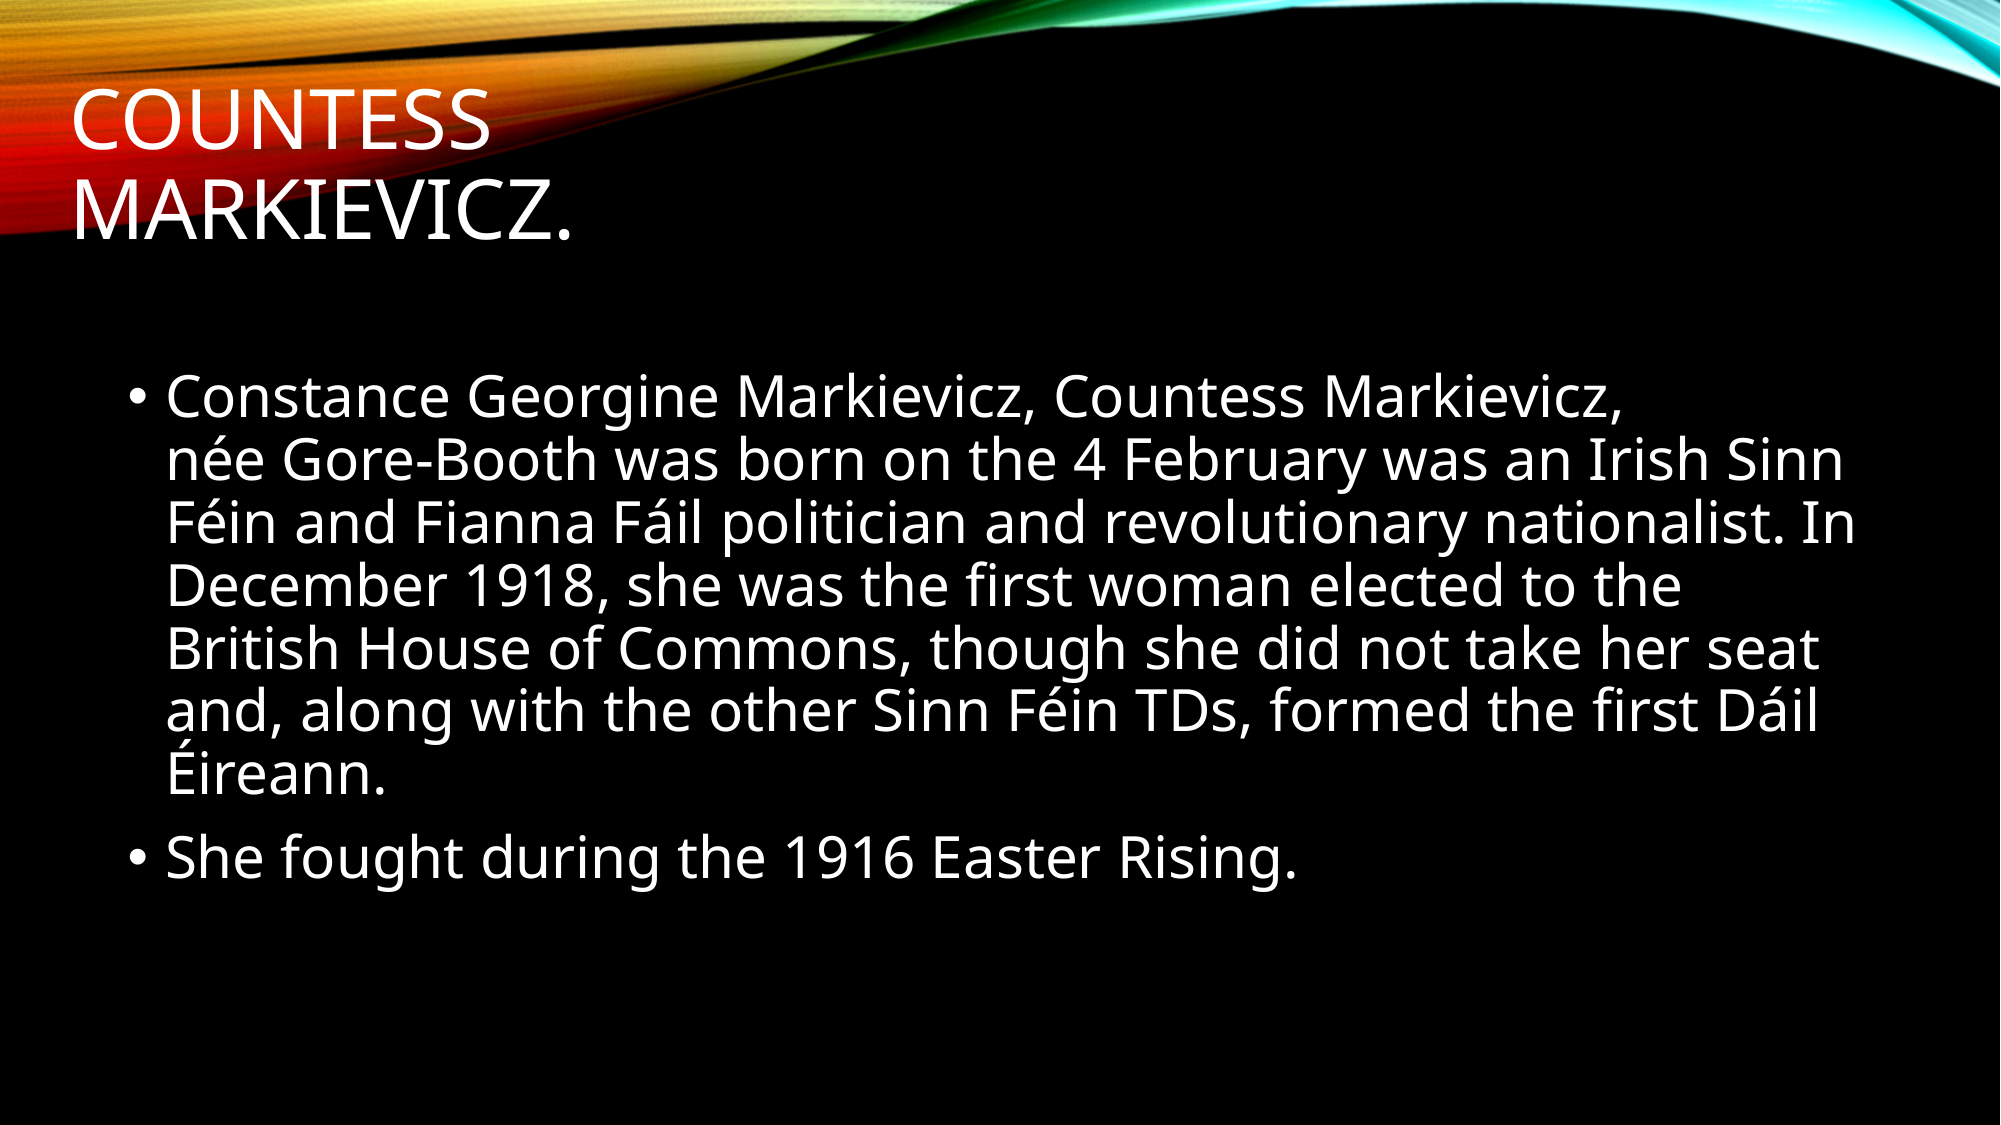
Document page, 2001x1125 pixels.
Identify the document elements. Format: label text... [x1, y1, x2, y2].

title Countess Markievicz. [54, 61, 909, 274]
list Constance Georgine Markievicz, Countess Markievicz, née Gore-Booth was born on the 4 February was an Irish Sinn Féin and Fianna Fáil politician and revolutionary nationalist. In December 1918, she was the first woman elected to the British House of Commons, though she did not take her seat and, along with the other Sinn Féin TDs, formed the first Dáil Éireann. She fought during the 1916 Easter Rising. [112, 360, 1888, 1125]
picture [0, 0, 2000, 237]
